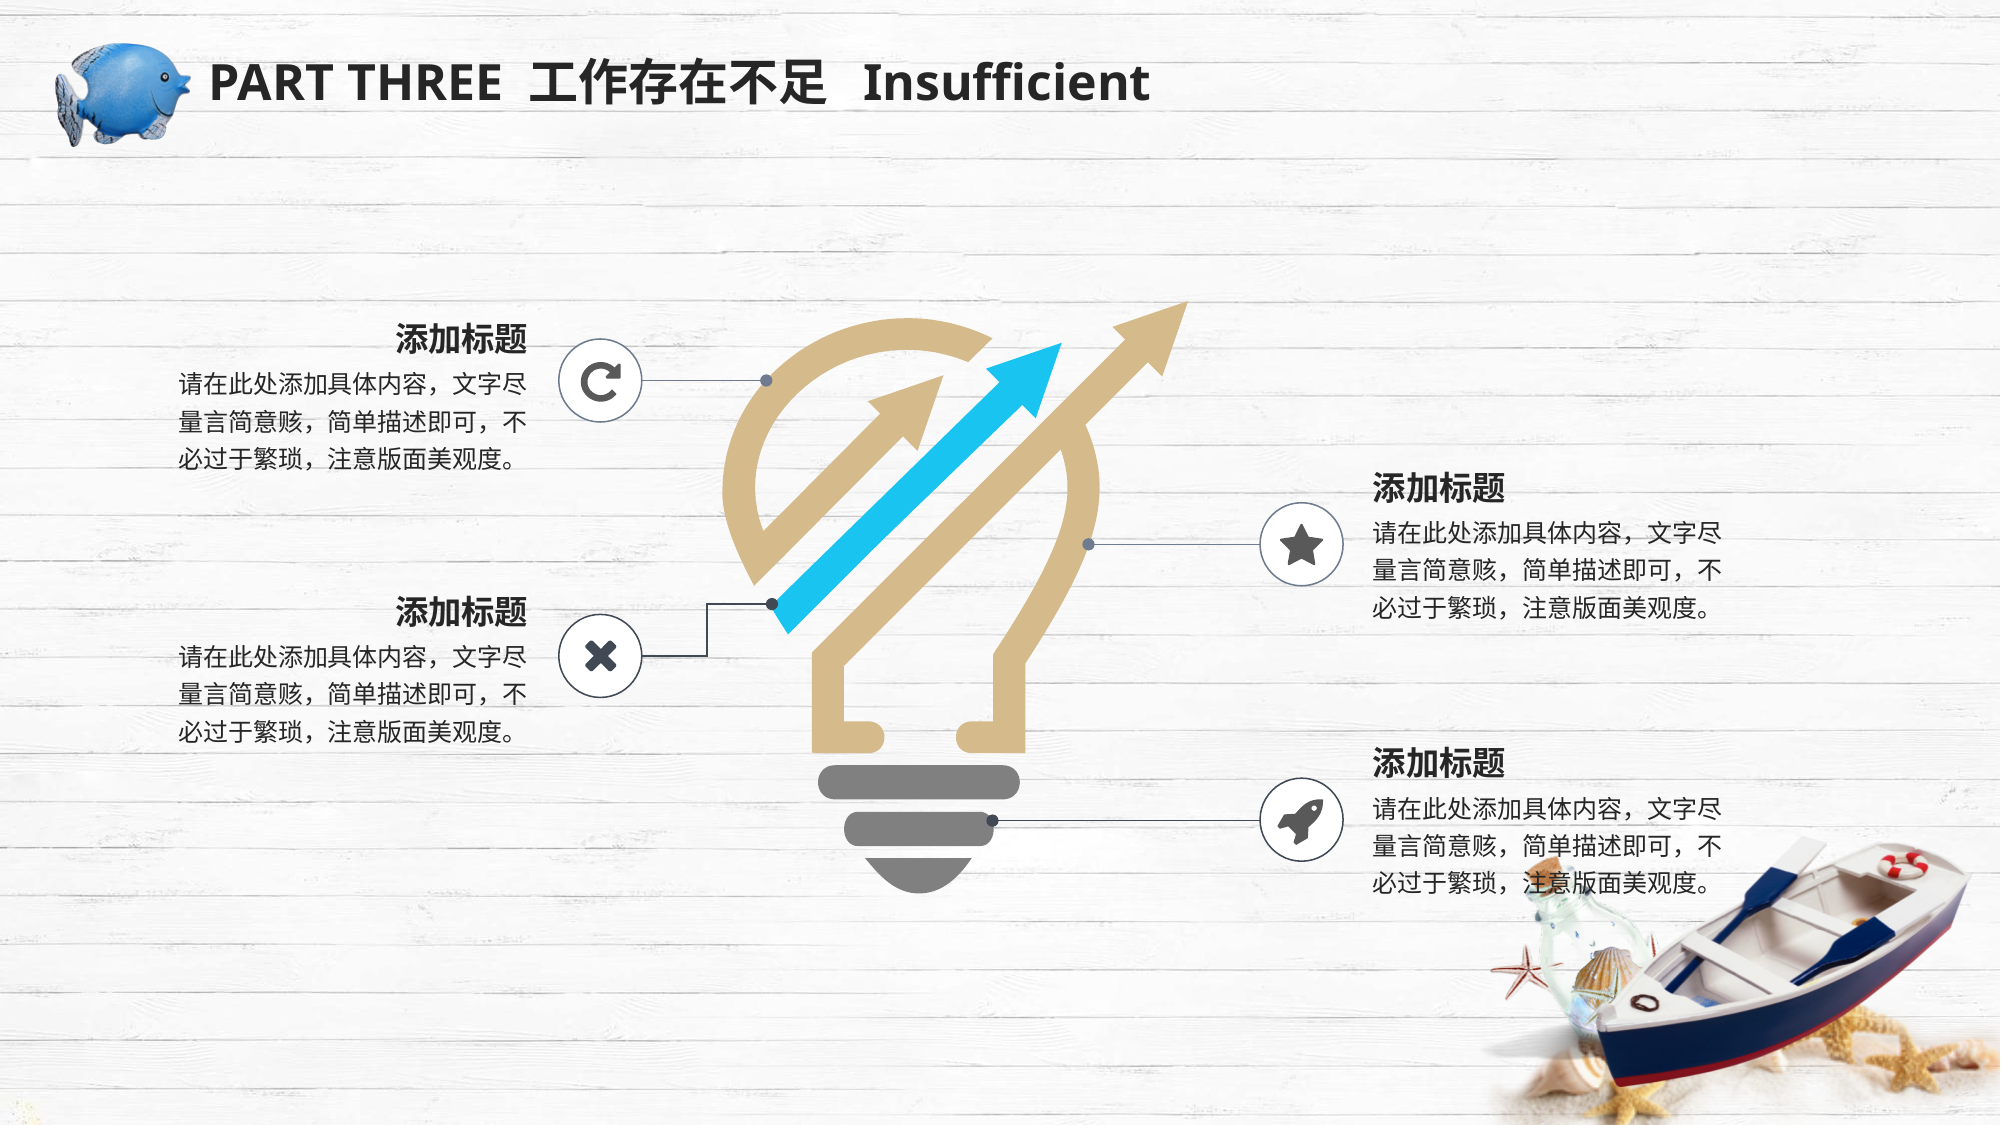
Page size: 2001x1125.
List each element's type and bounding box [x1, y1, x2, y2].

picture [0, 0, 2000, 1125]
text_box [641, 604, 772, 656]
text_box [1435, 823, 2000, 1125]
